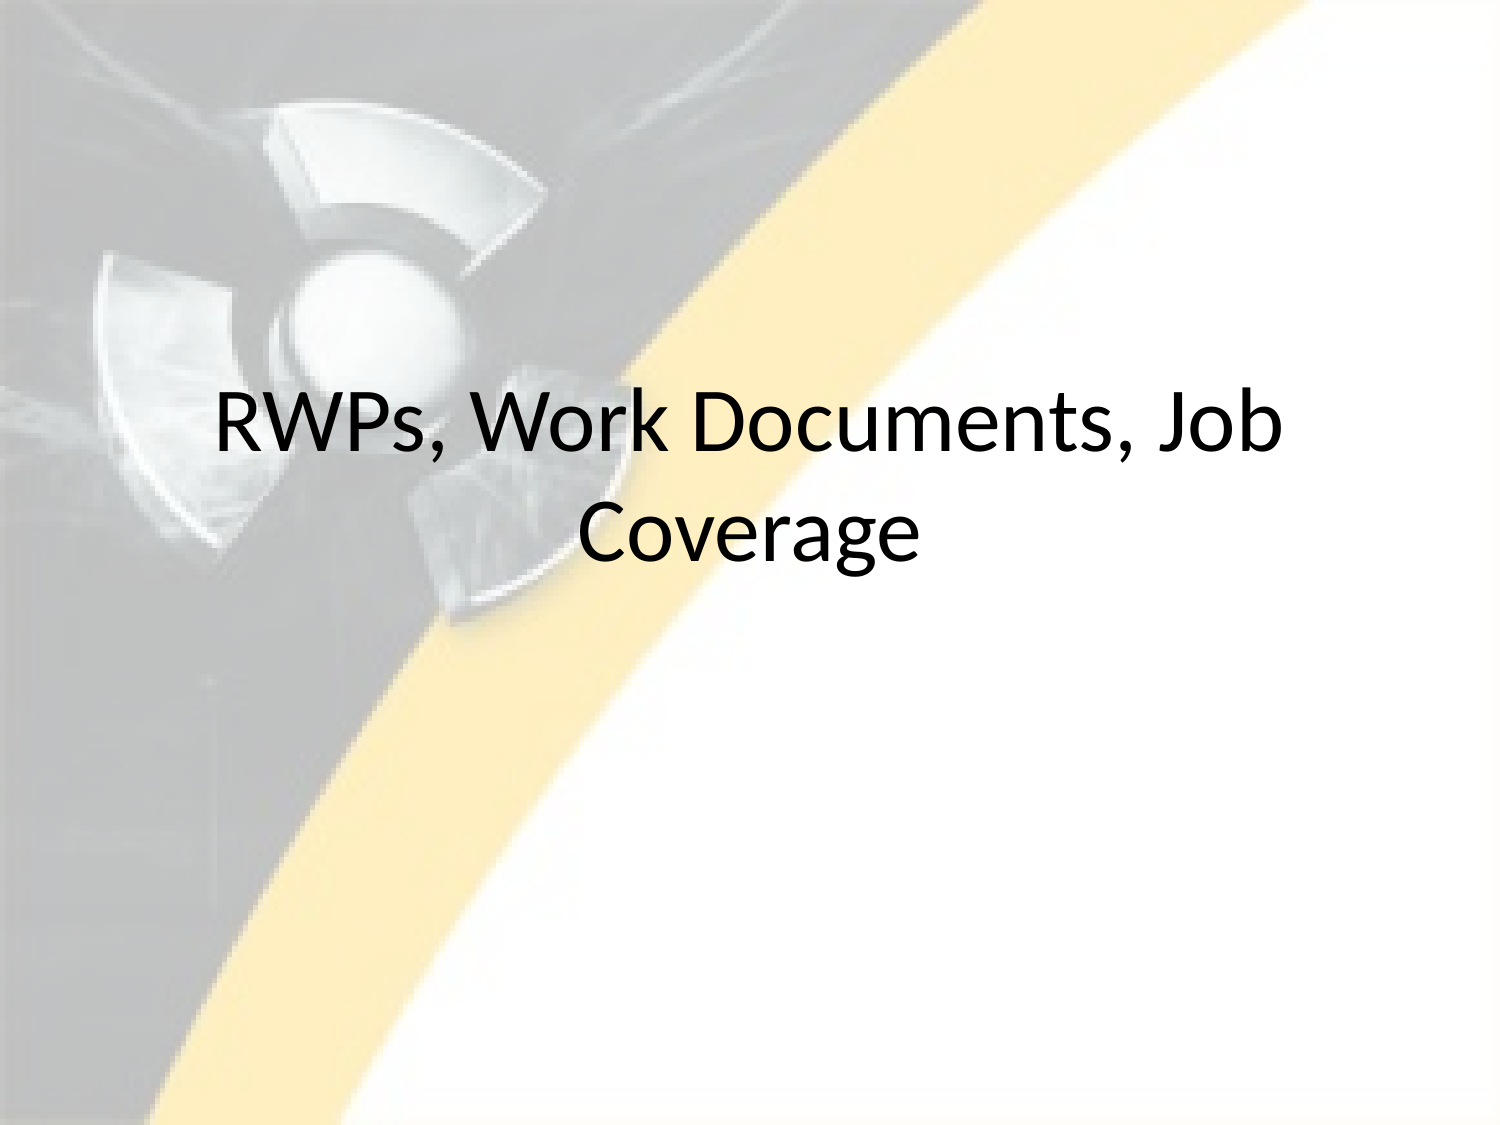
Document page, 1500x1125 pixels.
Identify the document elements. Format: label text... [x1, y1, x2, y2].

title RWPs, Work Documents, Job Coverage [112, 349, 1388, 591]
